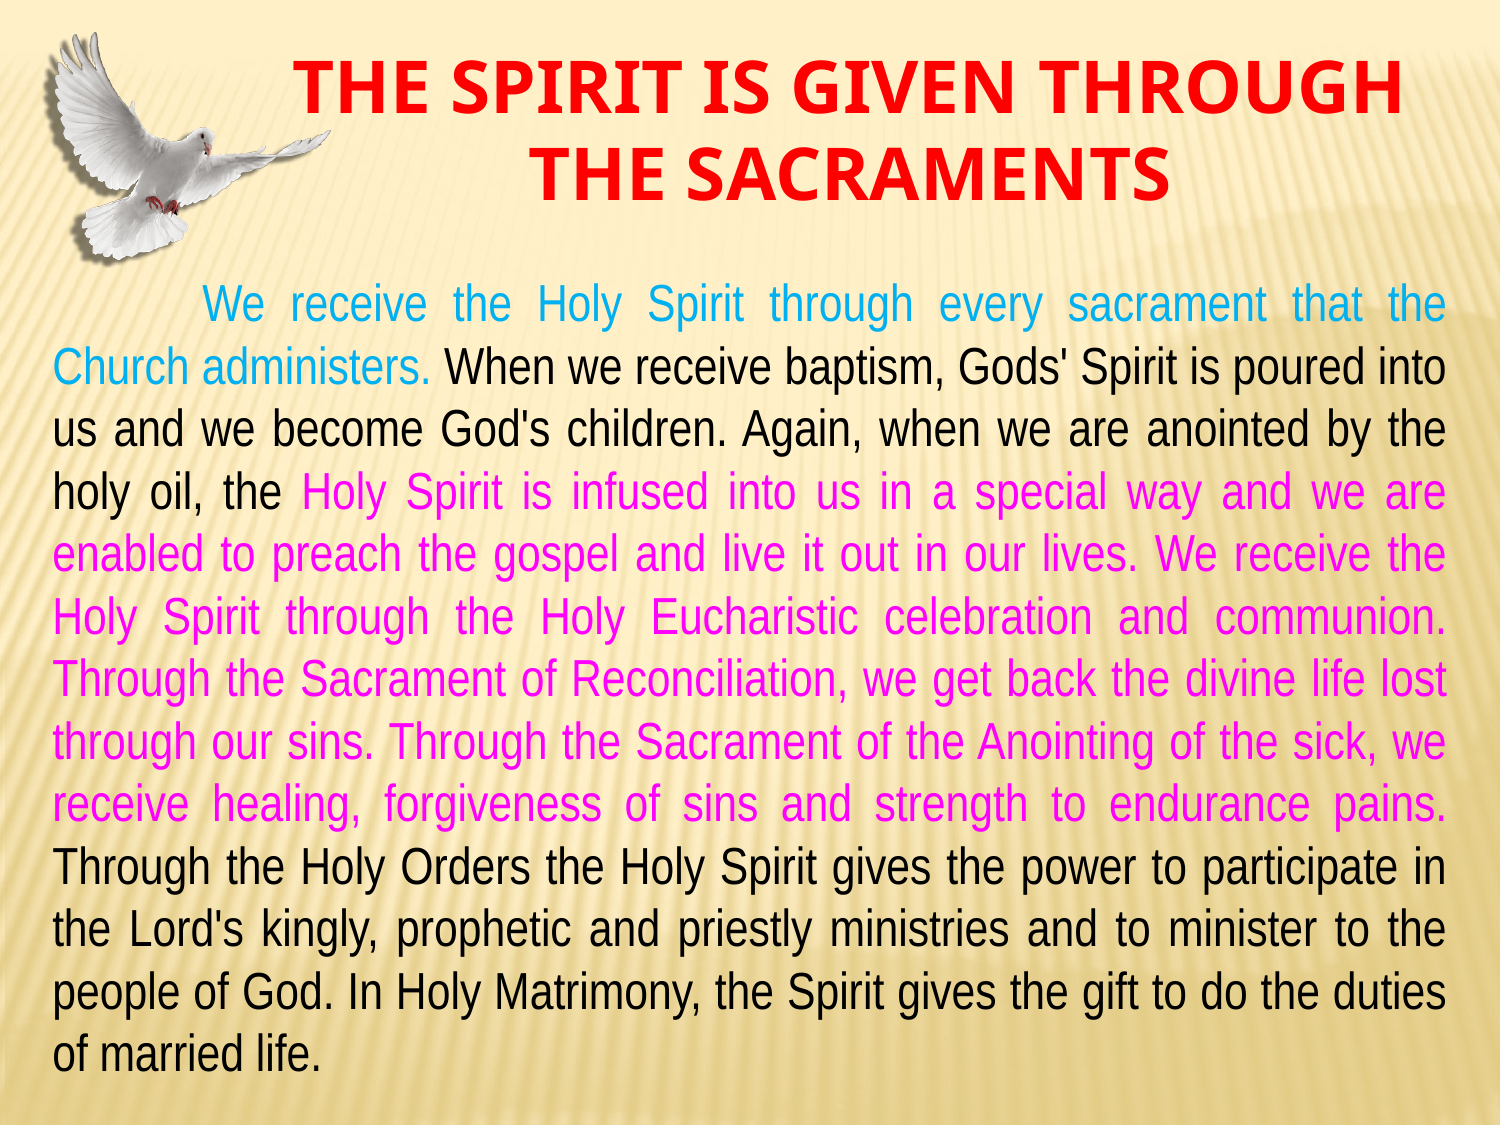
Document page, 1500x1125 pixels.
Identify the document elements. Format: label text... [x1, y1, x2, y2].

text_box We receive the Holy Spirit through every sacrament that the Church administers. When we receive baptism, Gods' Spirit is poured into us and we become God's children. Again, when we are anointed by the holy oil, the Holy Spirit is infused into us in a special way and we are enabled to preach the gospel and live it out in our lives. We receive the Holy Spirit through the Holy Eucharistic celebration and communion. Through the Sacrament of Reconciliation, we get back the divine life lost through our sins. Through the Sacrament of the Anointing of the sick, we receive healing, forgiveness of sins and strength to endurance pains. Through the Holy Orders the Holy Spirit gives the power to participate in the Lord's kingly, prophetic and priestly ministries and to minister to the people of God. In Holy Matrimony, the Spirit gives the gift to do the duties of married life. [37, 262, 1463, 1090]
text_box THE SPIRIT IS GIVEN THROUGH THE SACRAMENTS [345, 33, 1488, 223]
picture [37, 24, 338, 269]
